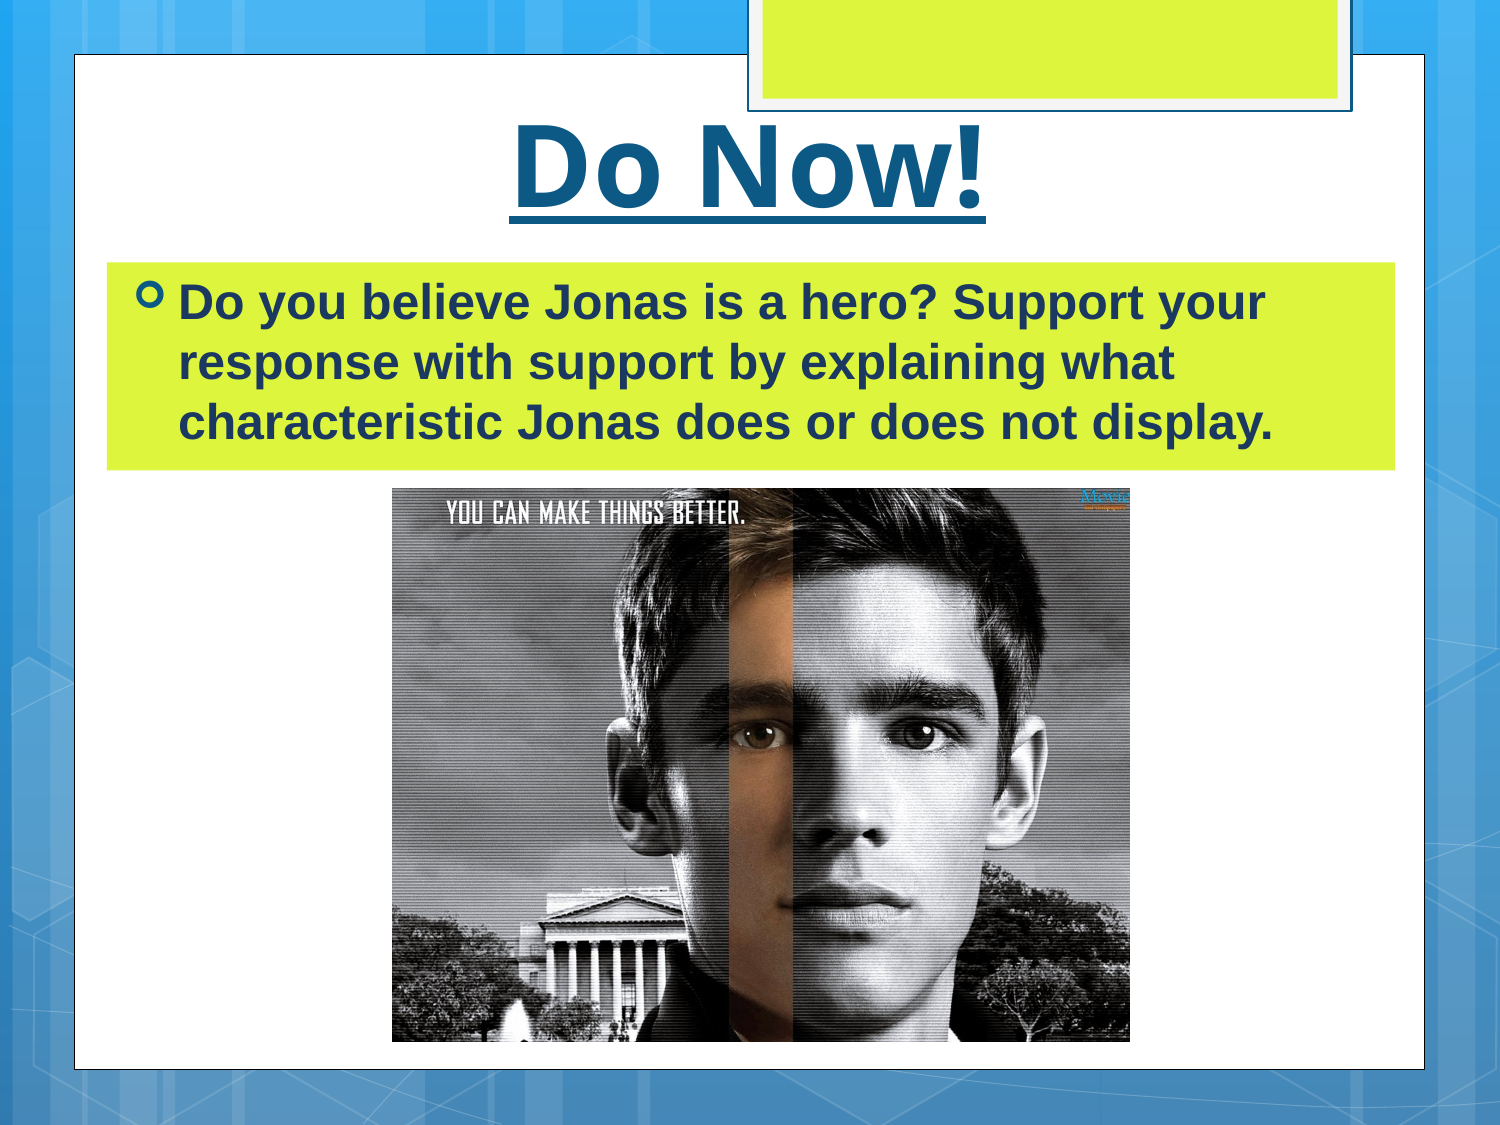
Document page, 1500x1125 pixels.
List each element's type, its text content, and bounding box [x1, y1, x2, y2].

title Do Now! [171, 50, 1324, 238]
list Do you believe Jonas is a hero? Support your response with support by explaining what characteristic Jonas does or does not display. [106, 262, 1396, 471]
picture [392, 488, 1130, 1042]
